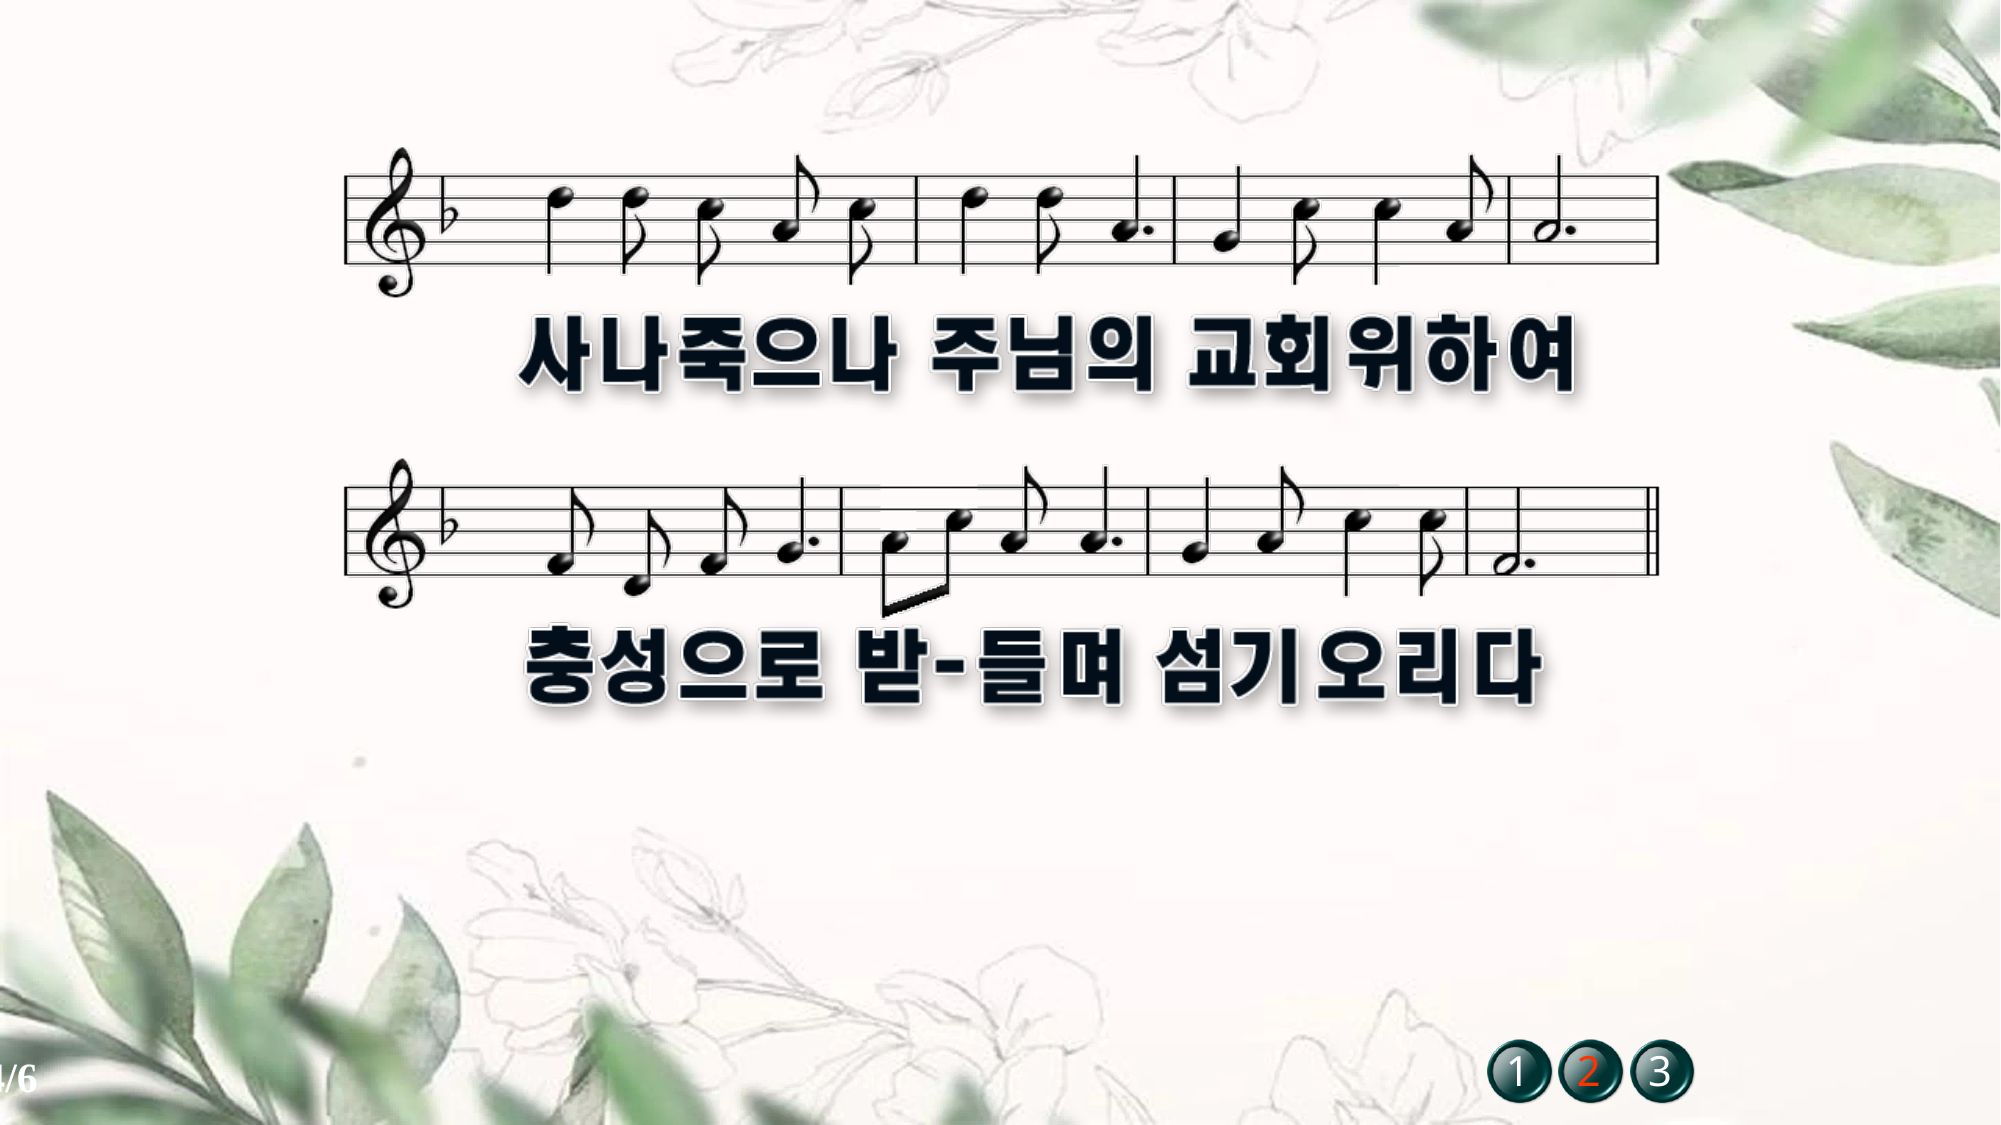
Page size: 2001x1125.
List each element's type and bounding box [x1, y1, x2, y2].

picture [0, 0, 2001, 1125]
text_box [1555, 1035, 1626, 1106]
text_box [1484, 1035, 1555, 1106]
text_box [1627, 1035, 1697, 1106]
